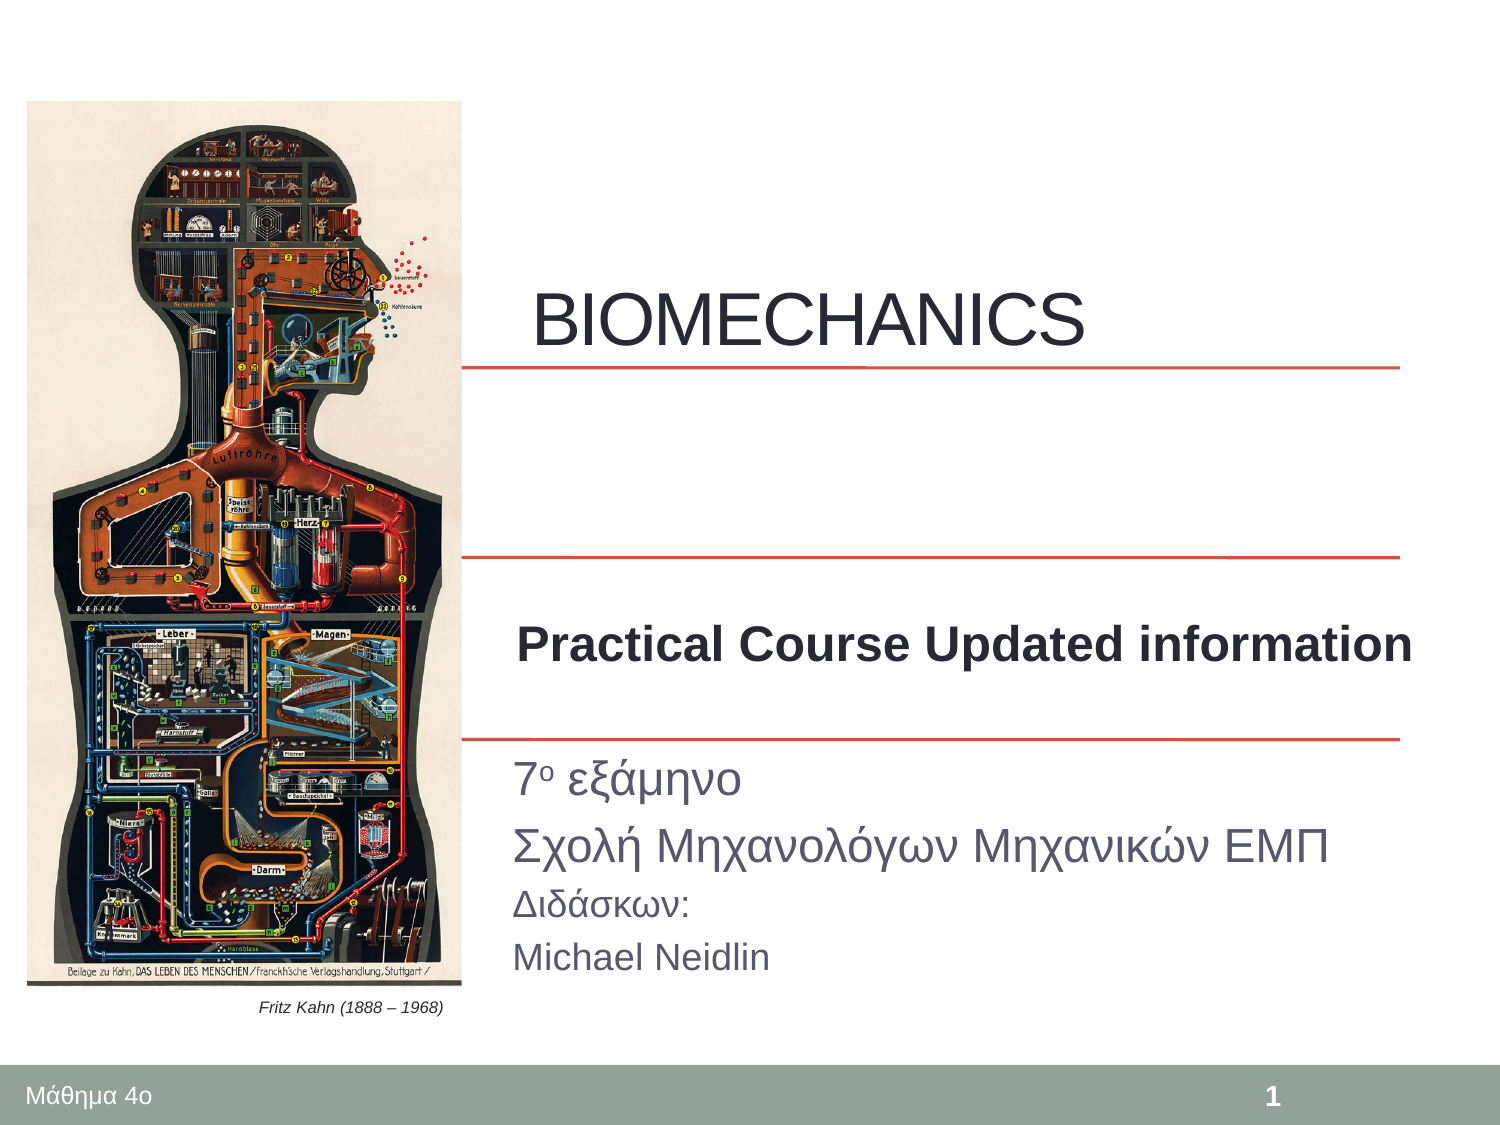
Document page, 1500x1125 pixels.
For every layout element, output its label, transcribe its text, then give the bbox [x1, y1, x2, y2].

text_box Practical Course Updated information [501, 603, 1430, 679]
picture [26, 101, 462, 987]
subtitle 7ο εξάμηνο Σχολή Μηχανολόγων Μηχανικών ΕΜΠ Διδάσκων: Michael Neidlin [497, 739, 1433, 987]
title Biomechanics [516, 66, 1500, 367]
text_box [516, 367, 1500, 508]
slide_number 1 [1250, 1068, 1425, 1122]
text_box Fritz Kahn (1888 – 1968) [243, 995, 459, 1025]
